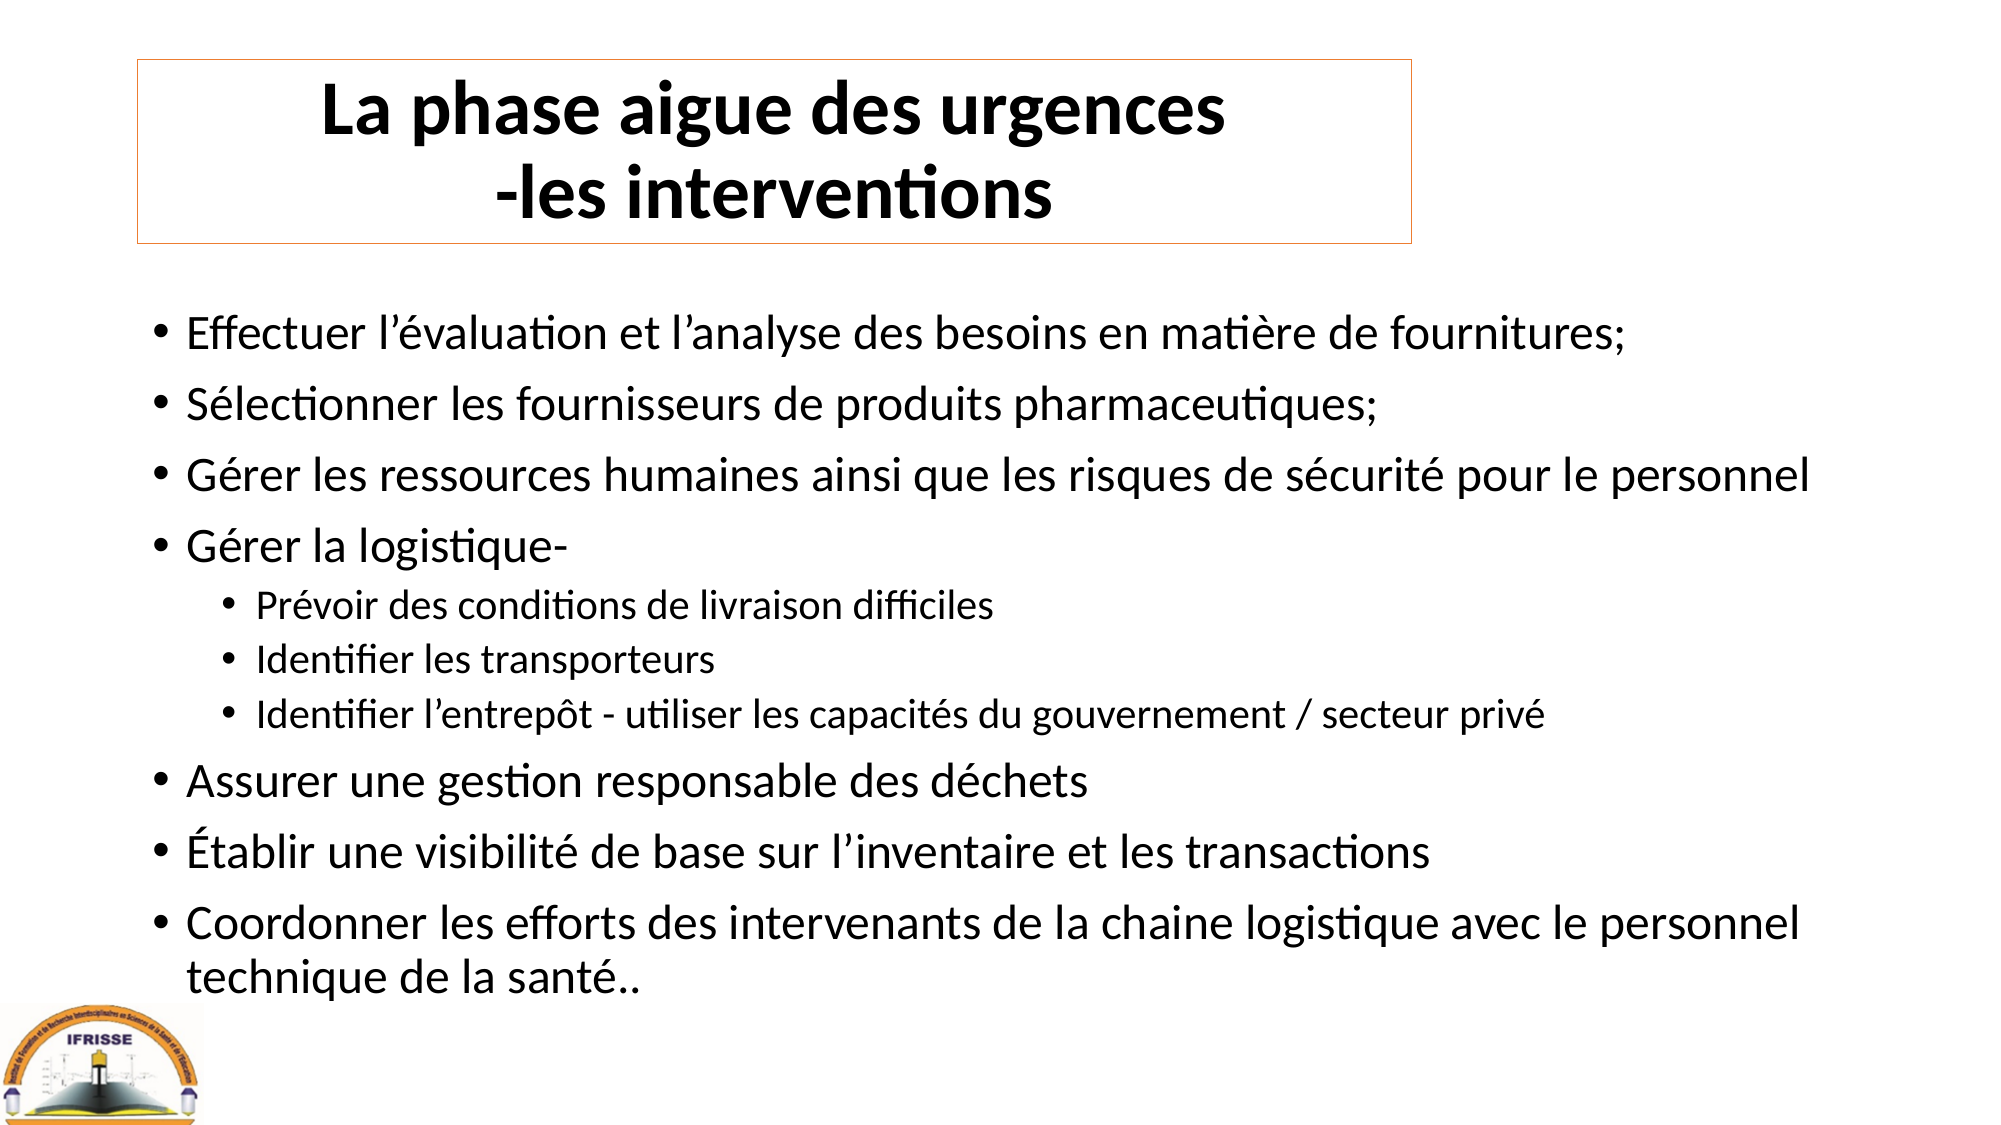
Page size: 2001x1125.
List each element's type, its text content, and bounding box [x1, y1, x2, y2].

list Effectuer l’évaluation et l’analyse des besoins en matière de fournitures; Sélectionner les fournisseurs de produits pharmaceutiques; Gérer les ressources humaines ainsi que les risques de sécurité pour le personnel Gérer la logistique- Prévoir des conditions de livraison difficiles Identifier les transporteurs Identifier l’entrepôt - utiliser les capacités du gouvernement / secteur privé Assurer une gestion responsable des déchets Établir une visibilité de base sur l’inventaire et les transactions Coordonner les efforts des intervenants de la chaine logistique avec le personnel technique de la santé.. [137, 299, 1863, 1014]
title La phase aigue des urgences -les interventions [137, 59, 1412, 244]
picture [0, 1003, 204, 1125]
